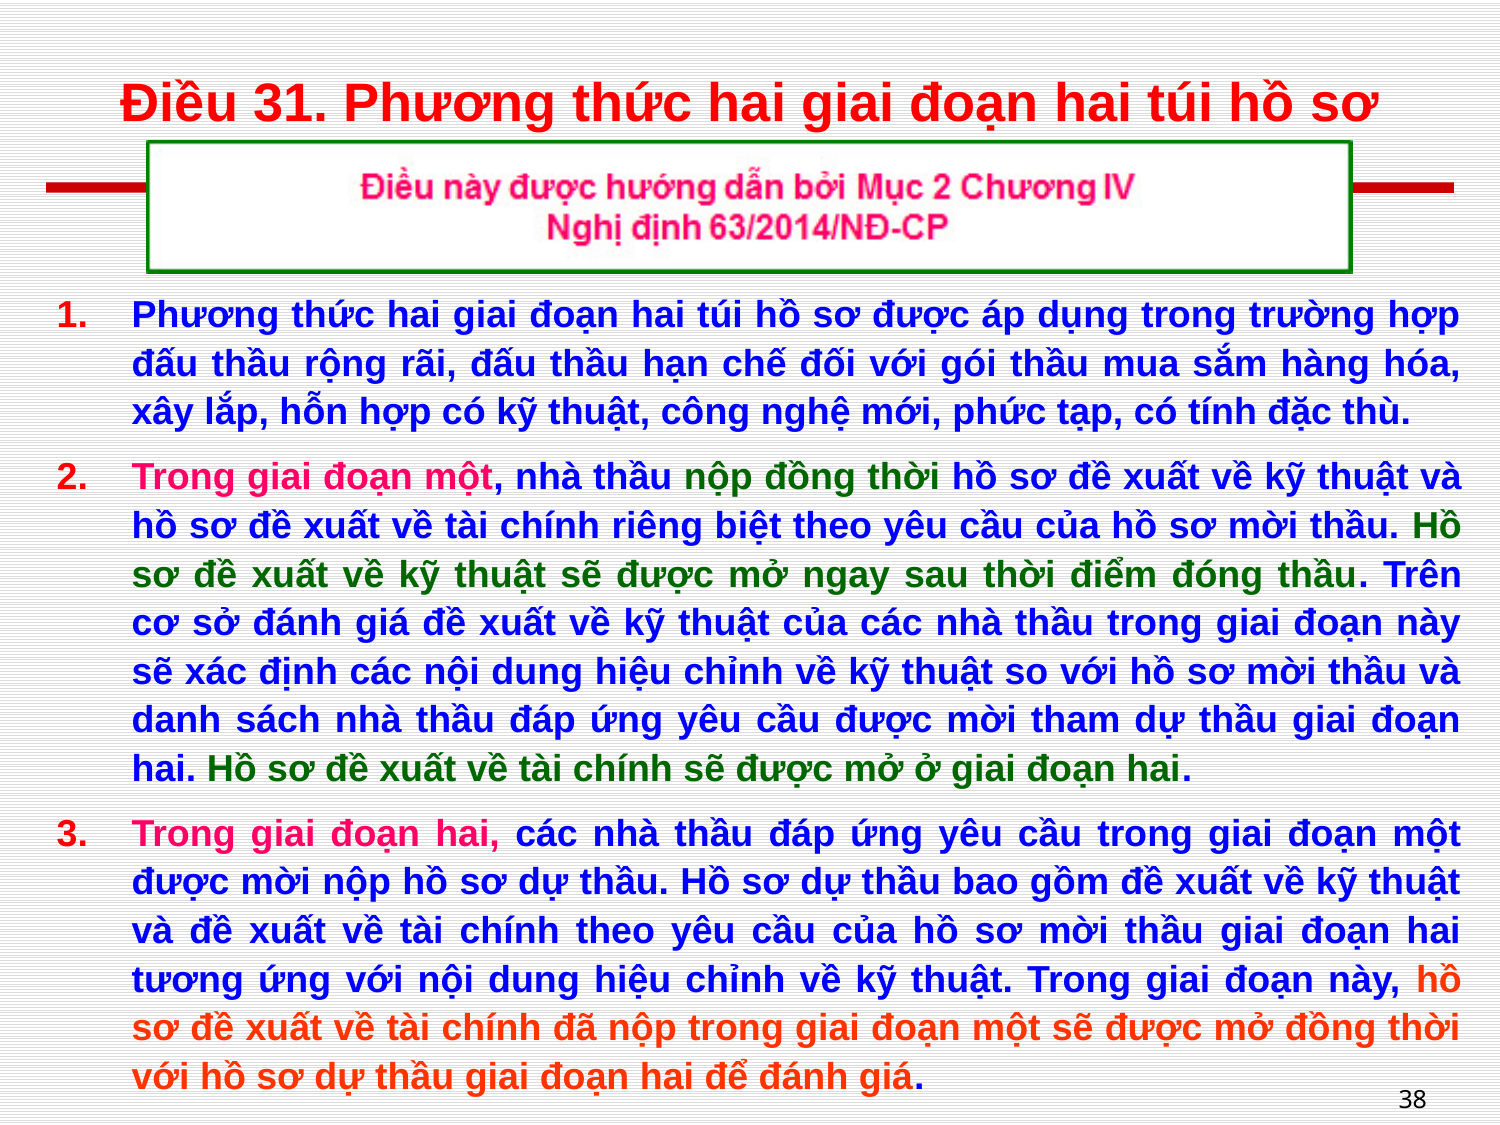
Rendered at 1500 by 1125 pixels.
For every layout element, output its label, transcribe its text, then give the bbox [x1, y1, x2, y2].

title Điều 31. Phương thức hai giai đoạn hai túi hồ sơ [38, 24, 1463, 175]
text_box Phương thức hai giai đoạn hai túi hồ sơ được áp dụng trong trường hợp đấu thầu rộng rãi, đấu thầu hạn chế đối với gói thầu mua sắm hàng hóa, xây lắp, hỗn hợp có kỹ thuật, công nghệ mới, phức tạp, có tính đặc thù. Trong giai đoạn một, nhà thầu nộp đồng thời hồ sơ đề xuất về kỹ thuật và hồ sơ đề xuất về tài chính riêng biệt theo yêu cầu của hồ sơ mời thầu. Hồ sơ đề xuất về kỹ thuật sẽ được mở ngay sau thời điểm đóng thầu. Trên cơ sở đánh giá đề xuất về kỹ thuật của các nhà thầu trong giai đoạn này sẽ xác định các nội dung hiệu chỉnh về kỹ thuật so với hồ sơ mời thầu và danh sách nhà thầu đáp ứng yêu cầu được mời tham dự thầu giai đoạn hai. Hồ sơ đề xuất về tài chính sẽ được mở ở giai đoạn hai. Trong giai đoạn hai, các nhà thầu đáp ứng yêu cầu trong giai đoạn một được mời nộp hồ sơ dự thầu. Hồ sơ dự thầu bao gồm đề xuất về kỹ thuật và đề xuất về tài chính theo yêu cầu của hồ sơ mời thầu giai đoạn hai tương ứng với nội dung hiệu chỉnh về kỹ thuật. Trong giai đoạn này, hồ sơ đề xuất về tài chính đã nộp trong giai đoạn một sẽ được mở đồng thời với hồ sơ dự thầu giai đoạn hai để đánh giá. [23, 199, 1477, 1088]
picture [146, 140, 1354, 275]
